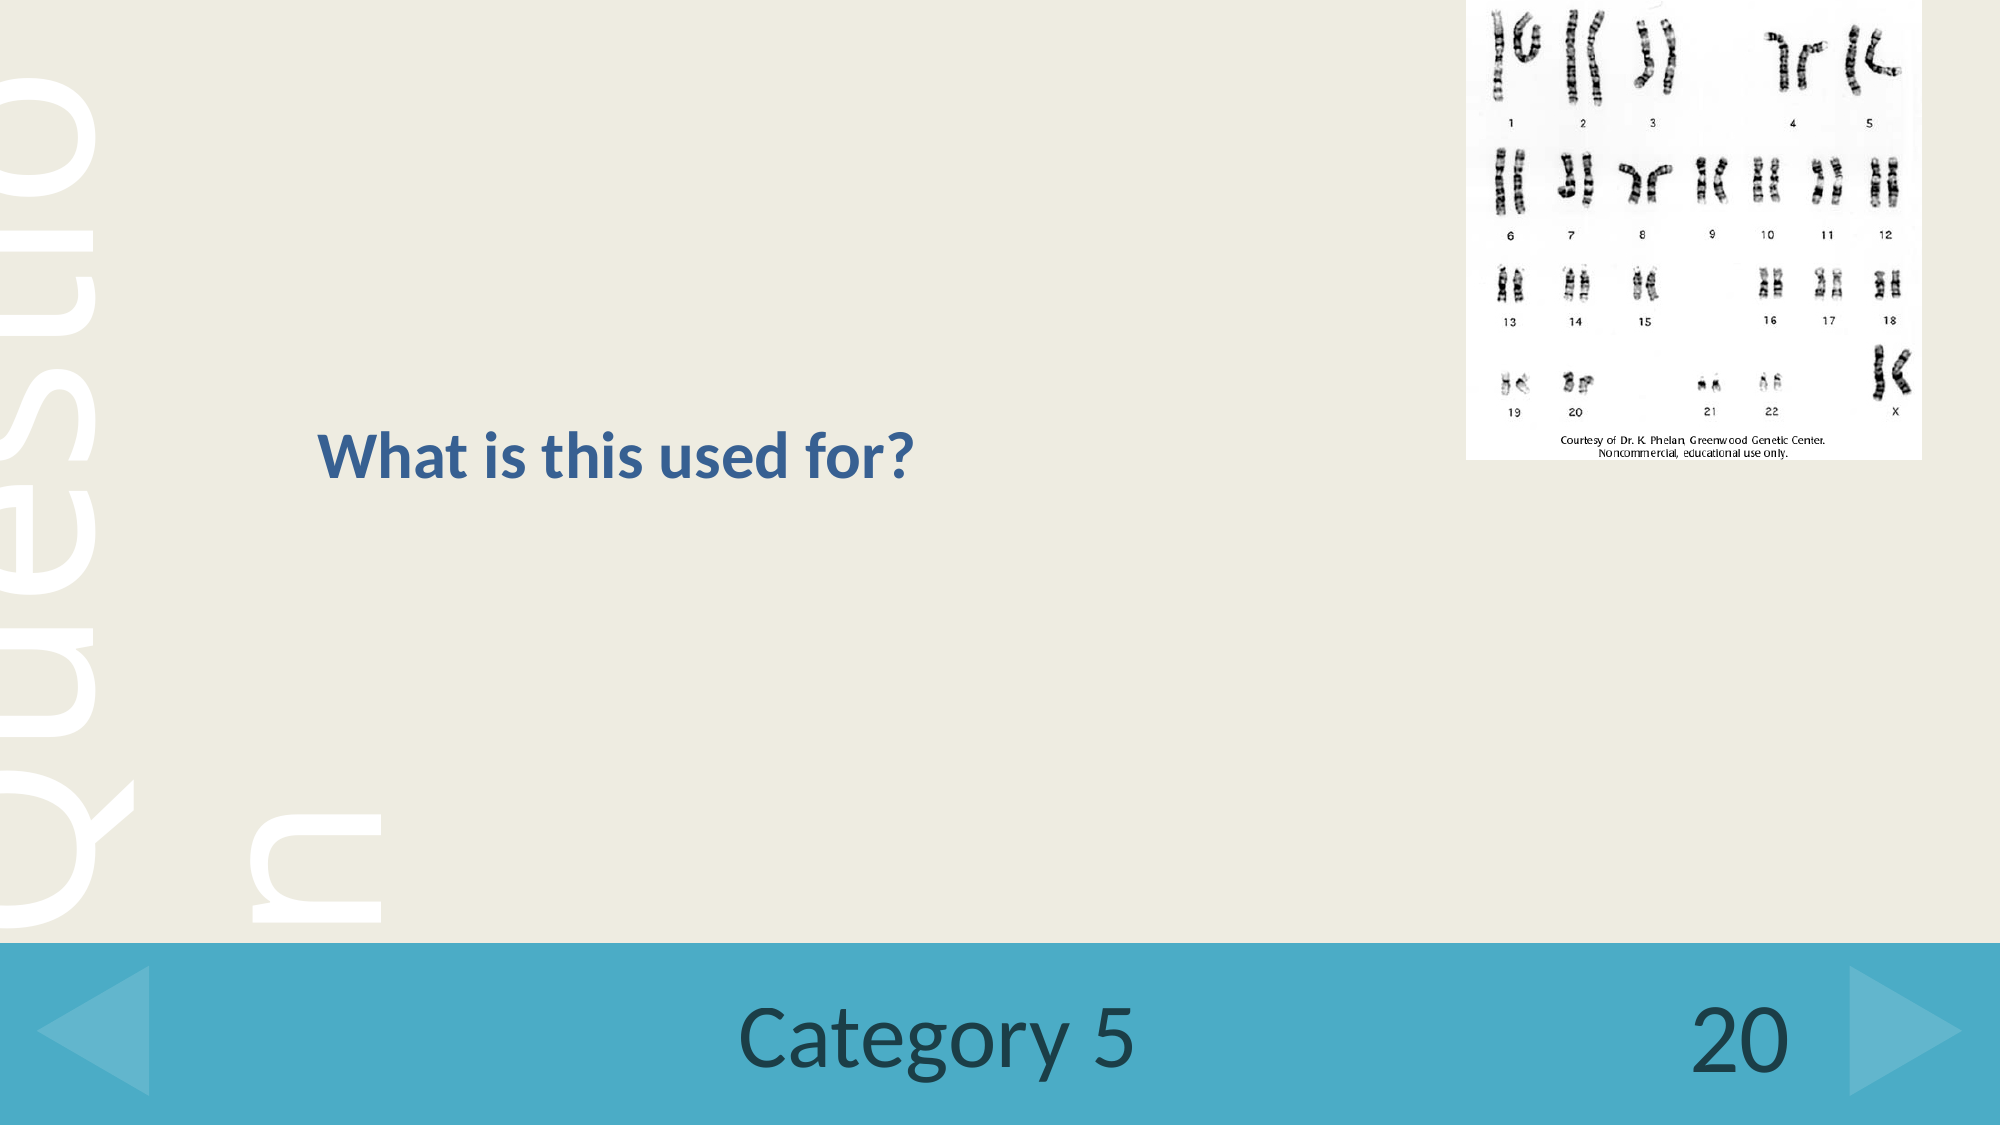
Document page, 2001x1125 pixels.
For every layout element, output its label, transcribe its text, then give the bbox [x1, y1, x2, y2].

picture [1466, 0, 1922, 461]
title Category 5 [38, 937, 1839, 1125]
list What is this used for? [302, 142, 1216, 843]
